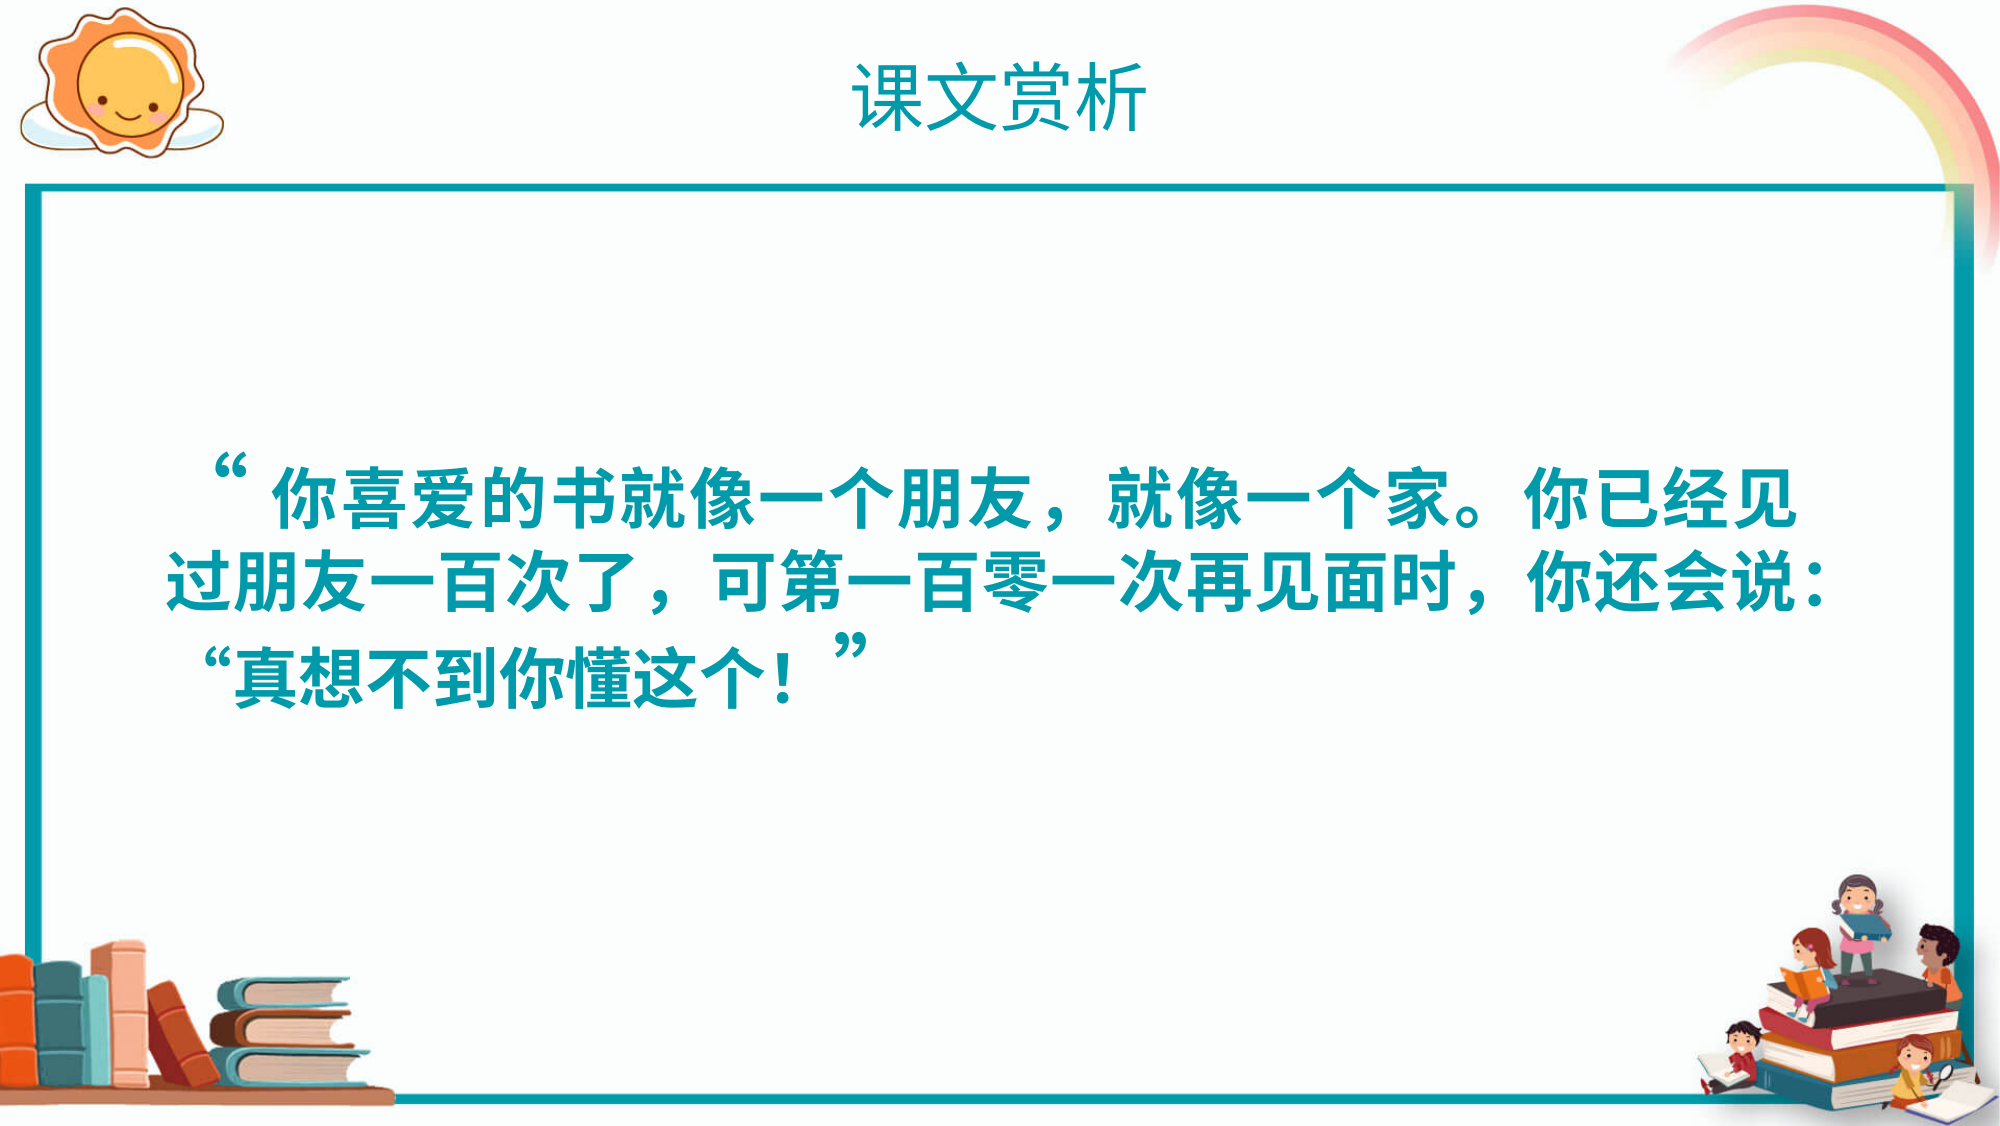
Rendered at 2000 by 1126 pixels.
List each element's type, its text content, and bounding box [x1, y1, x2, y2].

text_box “你喜爱的书就像一个朋友，就像一个家。你已经见过朋友一百次了，可第一百零一次再见面时，你还会说：“真想不到你懂这个！” [150, 432, 1815, 728]
picture [0, 0, 2000, 1126]
text_box 课文赏析 [732, 49, 1267, 140]
